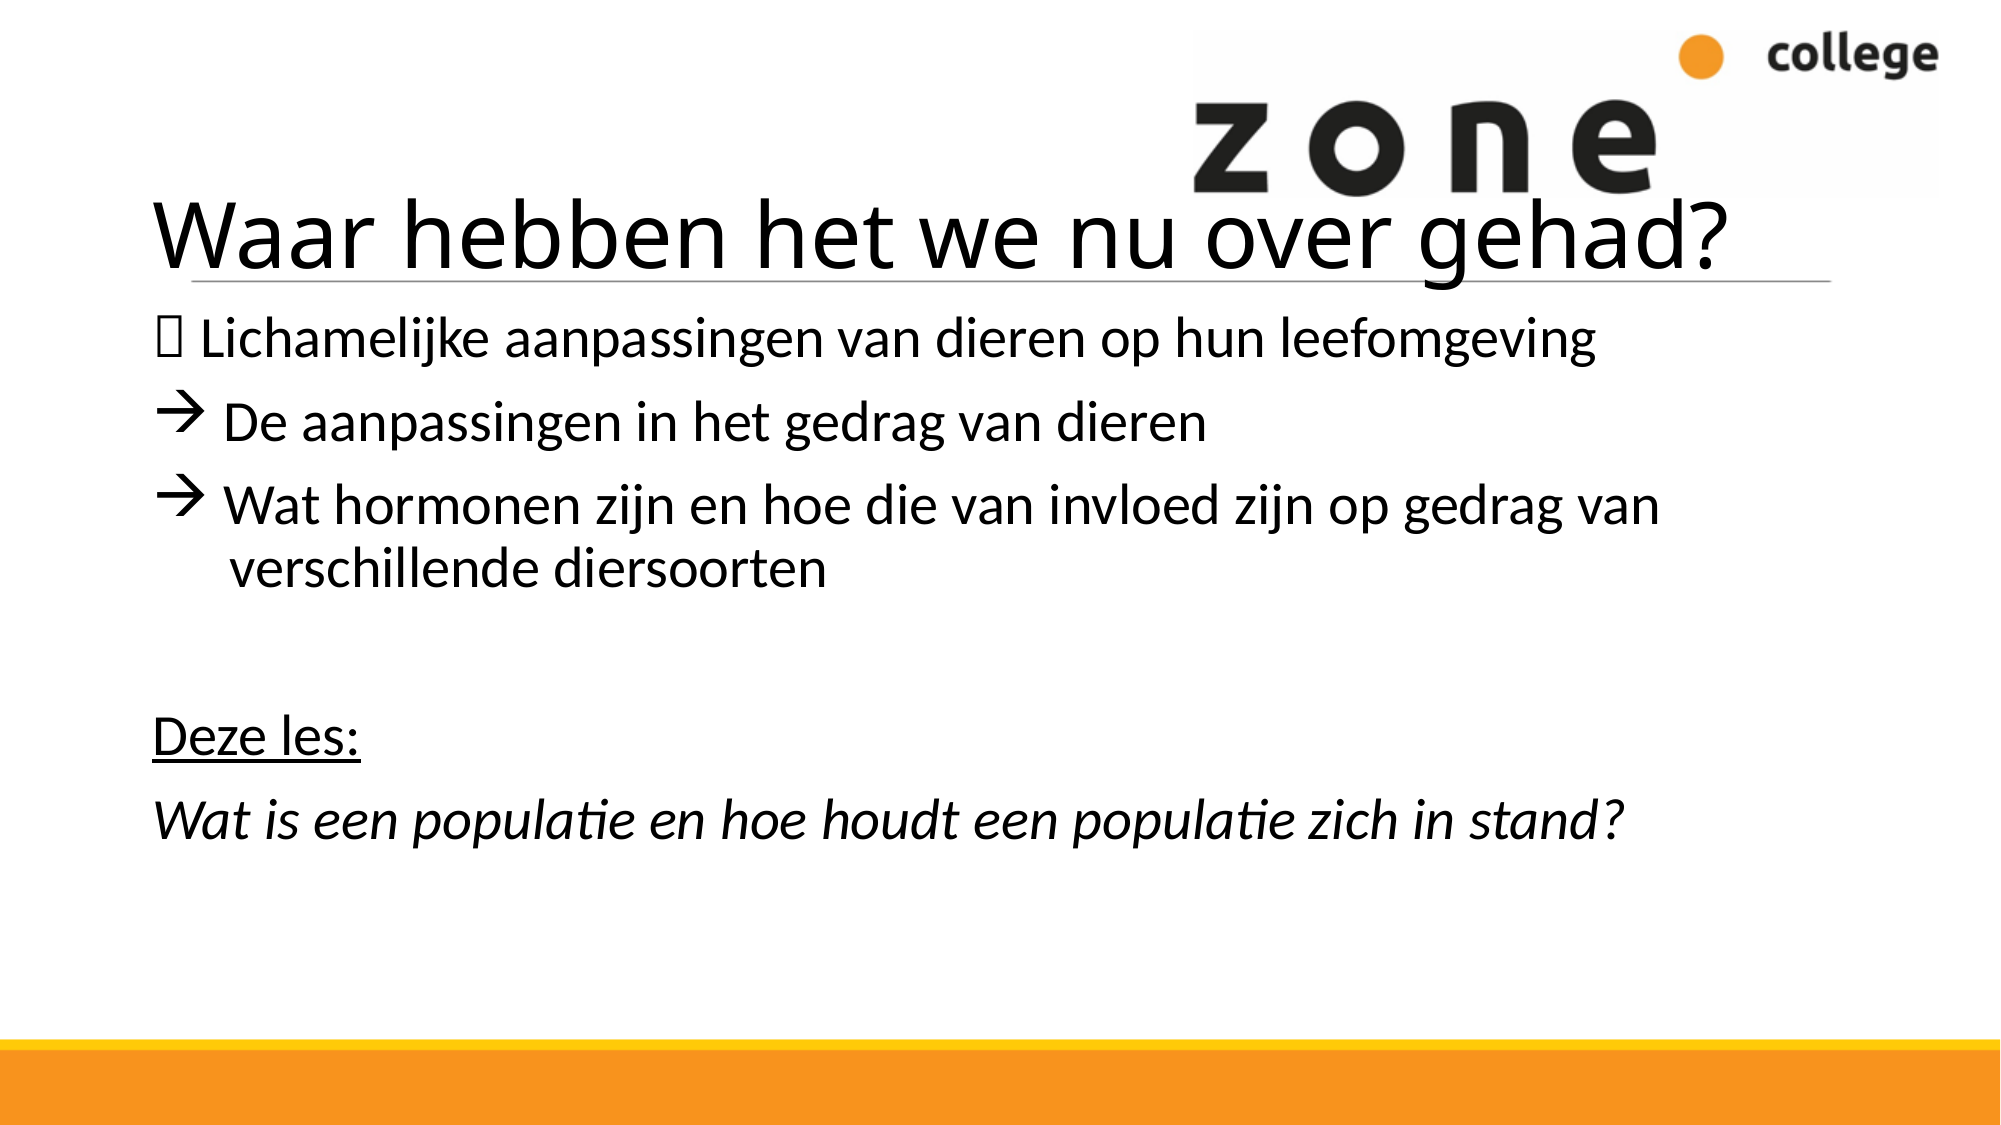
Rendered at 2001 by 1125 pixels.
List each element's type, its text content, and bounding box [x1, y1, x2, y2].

picture [0, 0, 2001, 1125]
title Waar hebben het we nu over gehad? [137, 130, 1863, 299]
list  Lichamelijke aanpassingen van dieren op hun leefomgeving De aanpassingen in het gedrag van dieren Wat hormonen zijn en hoe die van invloed zijn op gedrag van verschillende diersoorten Deze les: Wat is een populatie en hoe houdt een populatie zich in stand? [137, 299, 1863, 1014]
